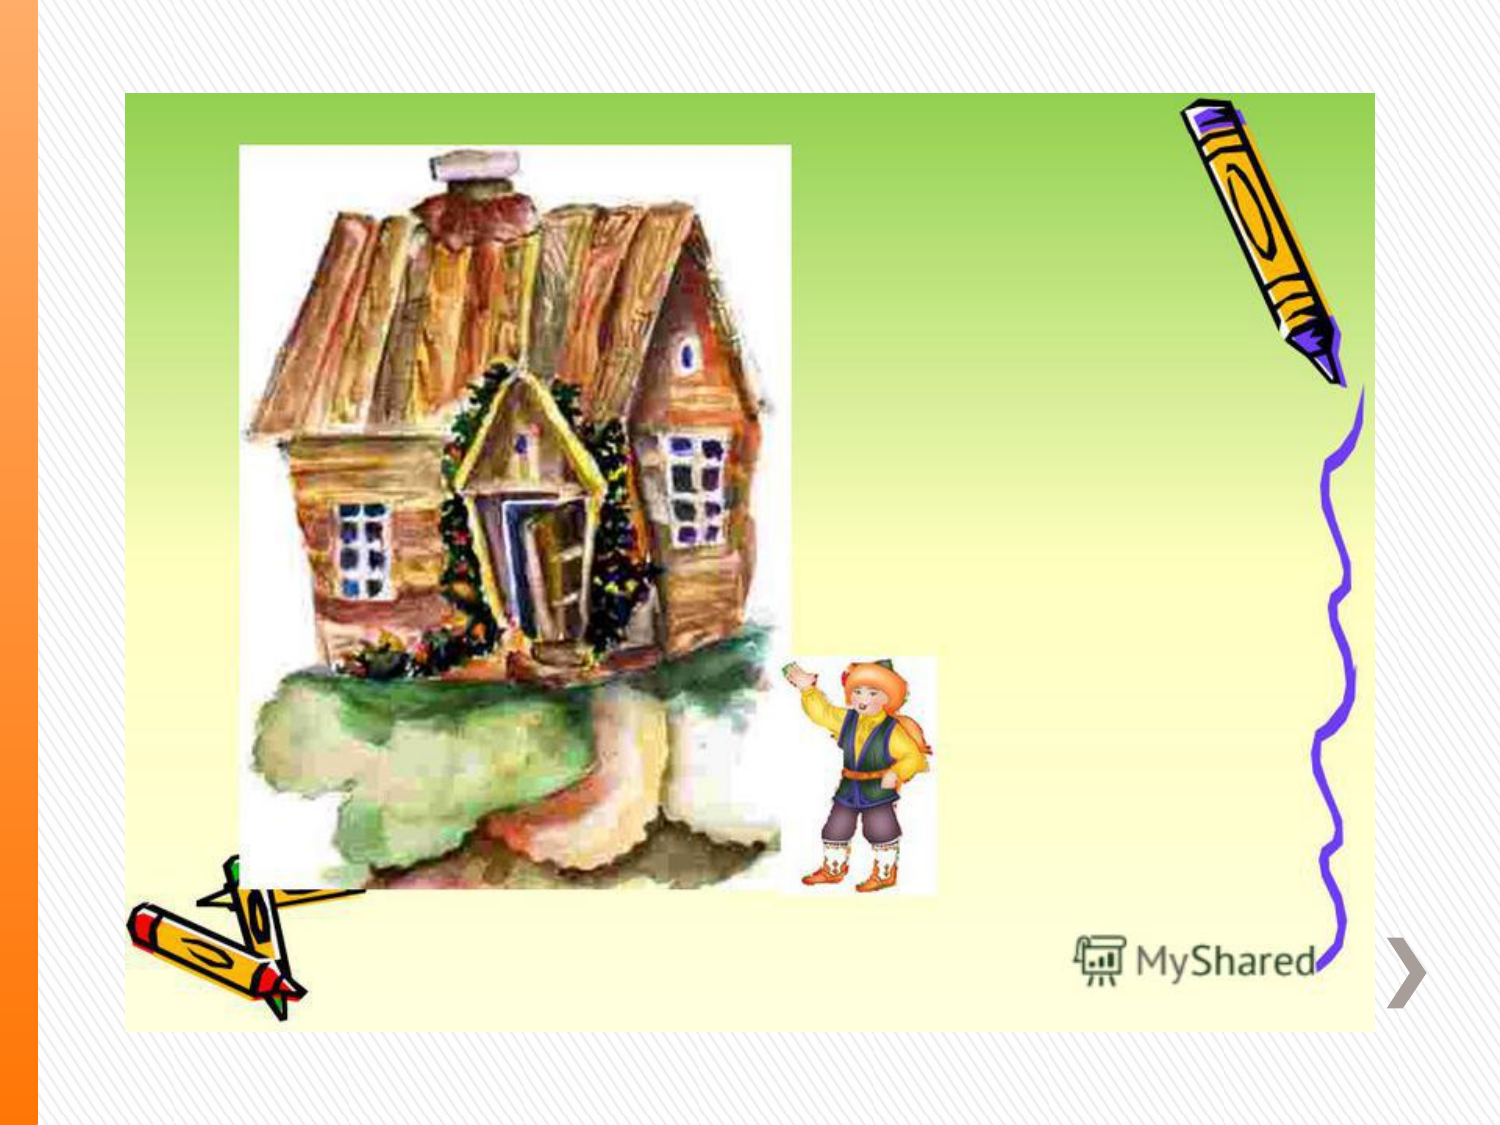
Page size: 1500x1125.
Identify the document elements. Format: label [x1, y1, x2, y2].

picture [124, 93, 1376, 1032]
